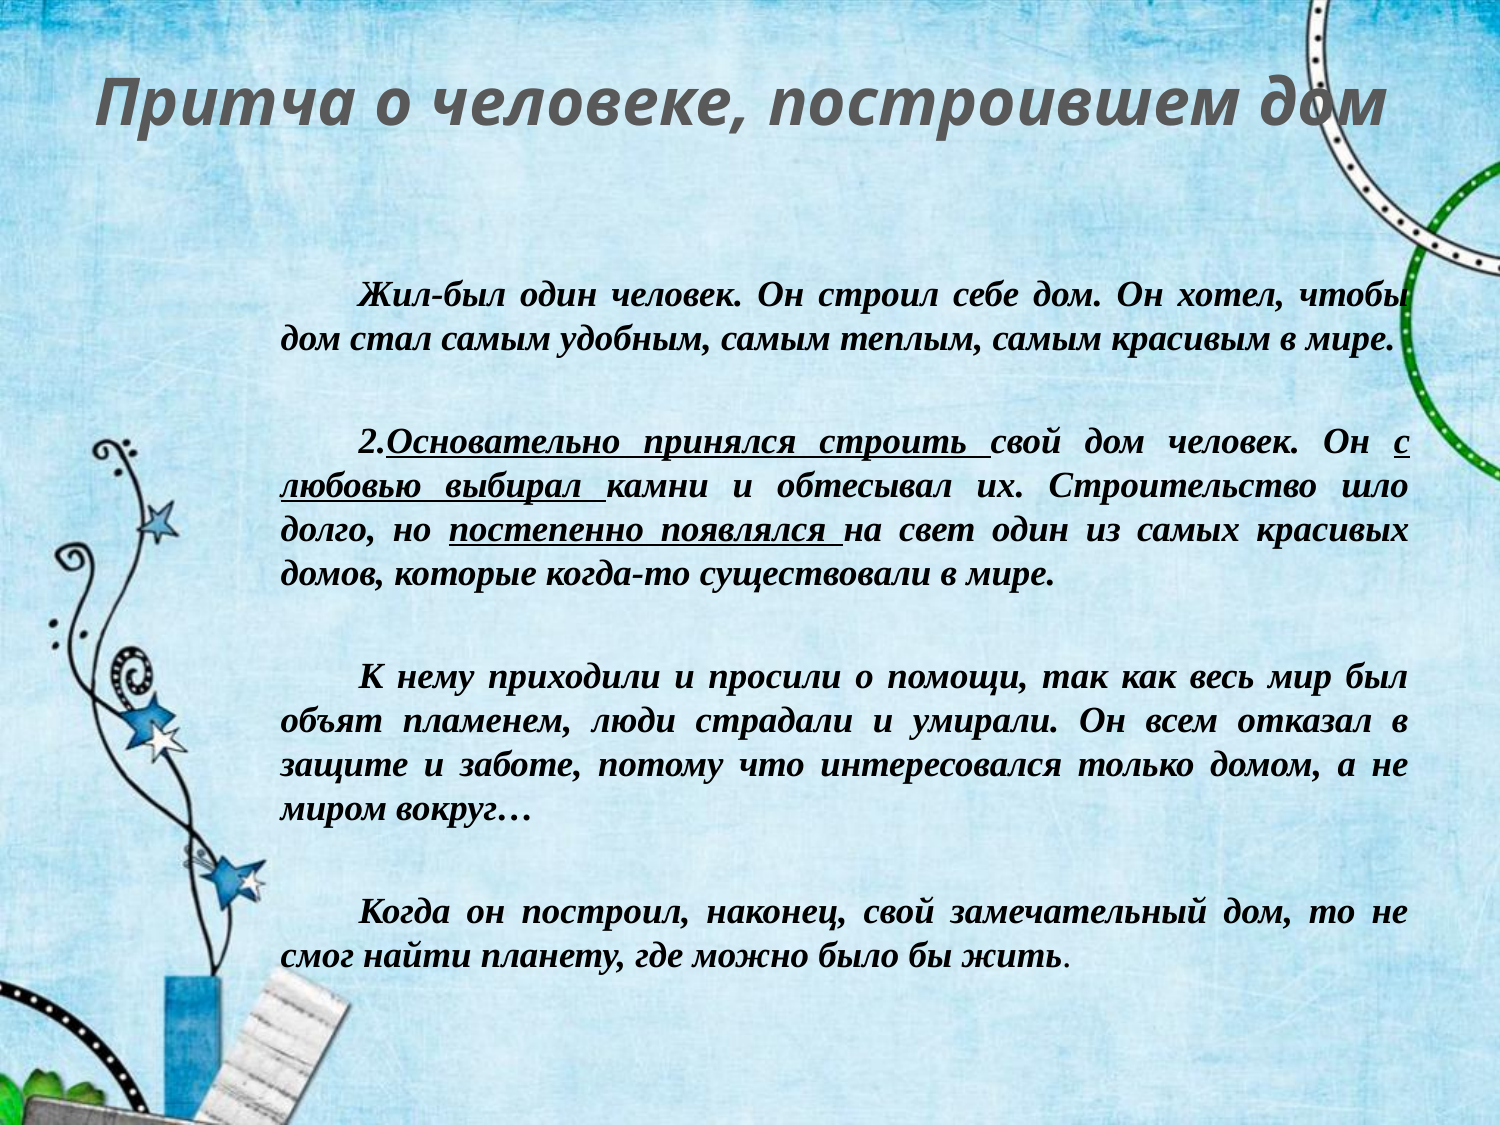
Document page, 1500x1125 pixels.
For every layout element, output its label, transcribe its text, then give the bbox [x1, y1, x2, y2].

title Притча о человеке, построившем дом [75, 45, 1425, 233]
list Жил-был один человек. Он строил себе дом. Он хотел, чтобы дом стал самым удобным, самым теплым, самым красивым в мире. 2.Основательно принялся строить свой дом человек. Он с любовью выбирал камни и обтесывал их. Строительство шло долго, но постепенно появлялся на свет один из самых красивых домов, которые когда-то существовали в мире. К нему приходили и просили о помощи, так как весь мир был объят пламенем, люди страдали и умирали. Он всем отказал в защите и заботе, потому что интересовался только домом, а не миром вокруг… Когда он построил, наконец, свой замечательный дом, то не смог найти планету, где можно было бы жить. [265, 262, 1425, 1005]
picture [0, 0, 1500, 1125]
